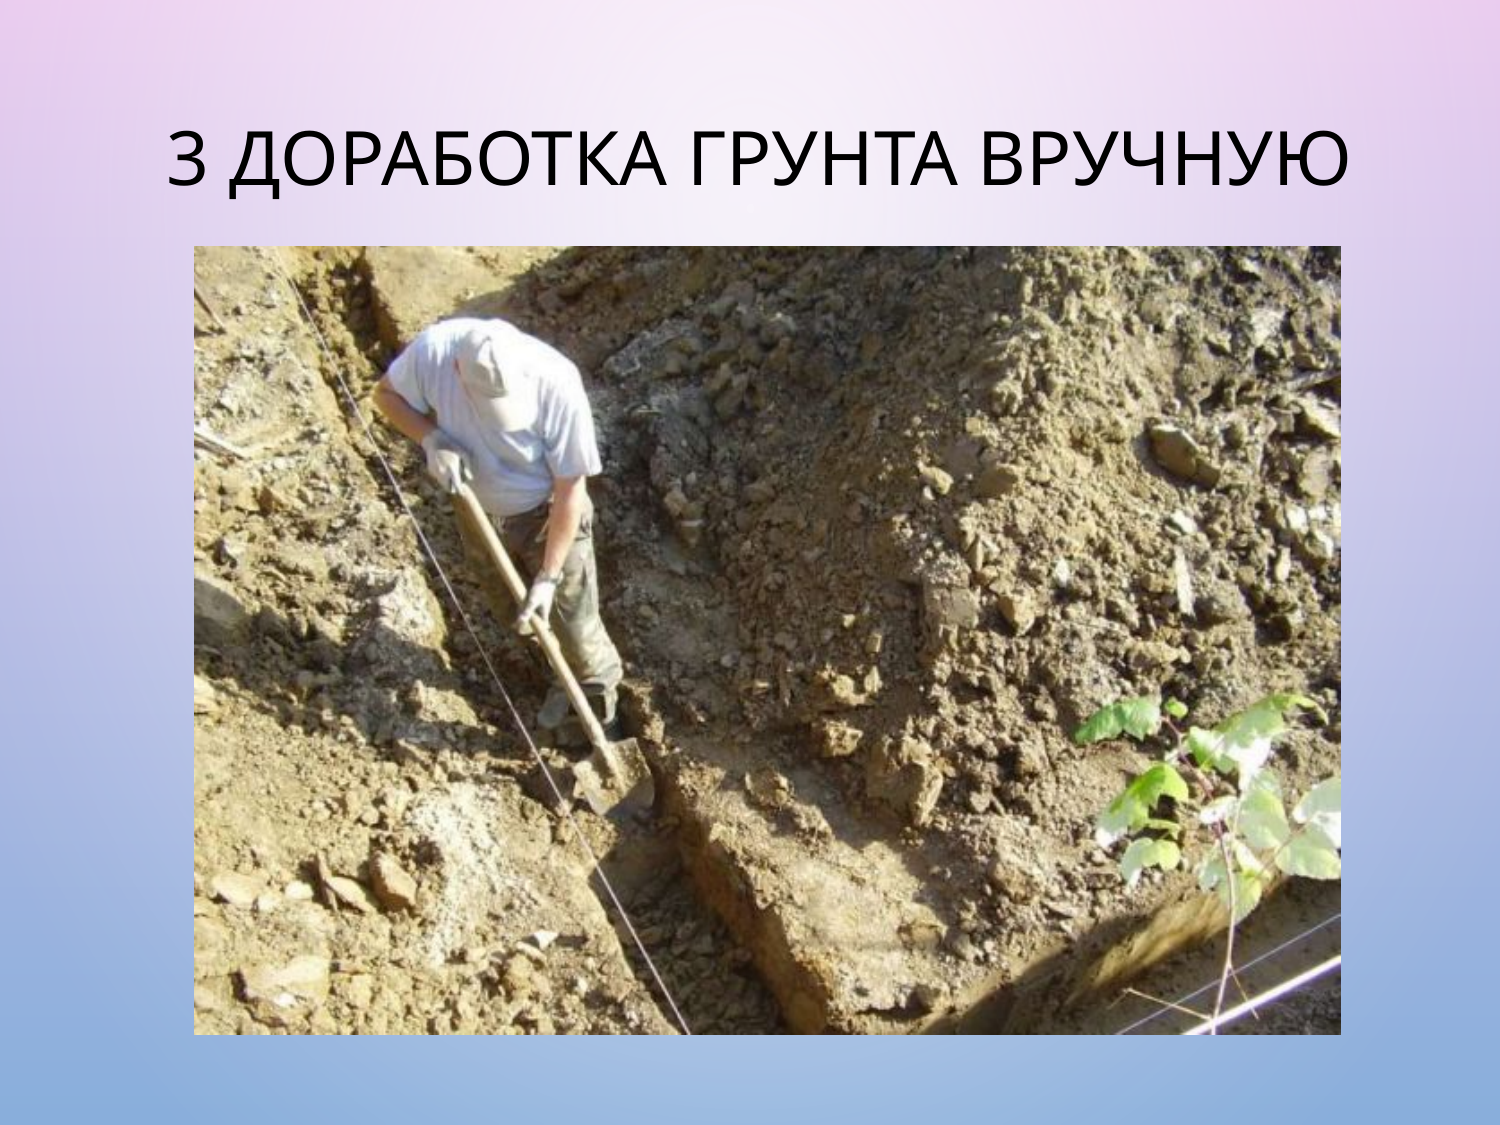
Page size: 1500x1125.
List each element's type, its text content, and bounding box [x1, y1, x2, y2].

title 3 Доработка грунта вручную [112, 101, 1388, 220]
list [194, 245, 1341, 1036]
